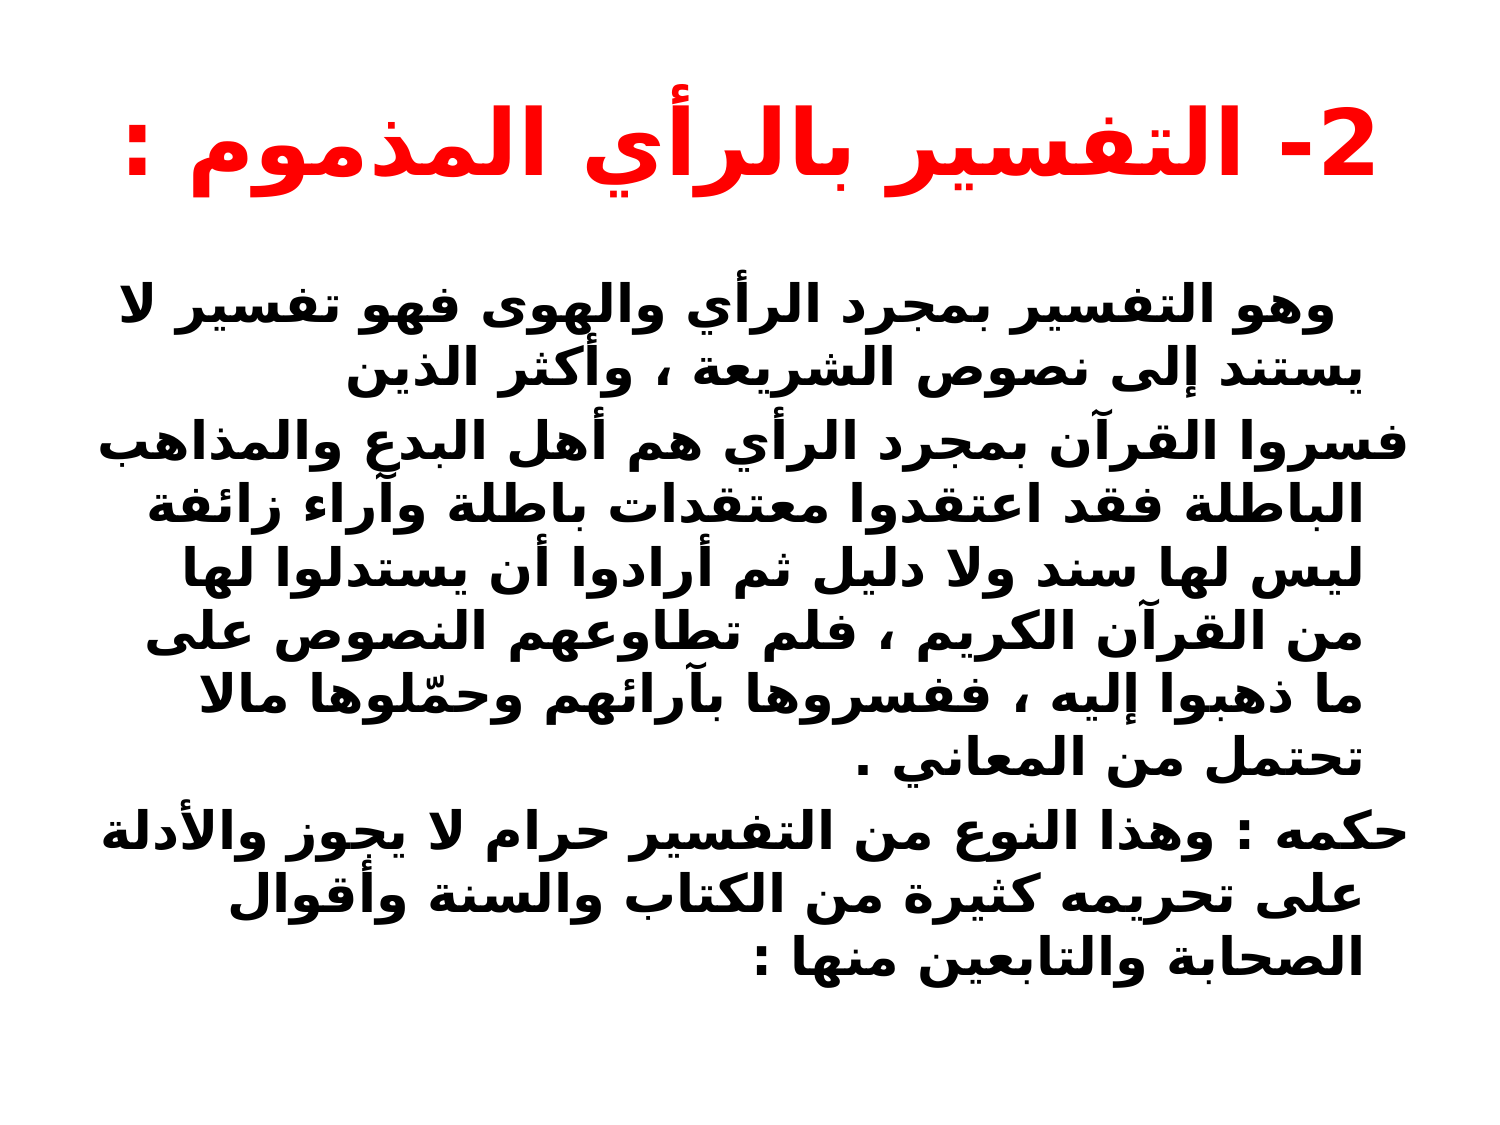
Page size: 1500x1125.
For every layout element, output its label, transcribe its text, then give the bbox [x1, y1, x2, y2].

title 2- التفسير بالرأي المذموم : [75, 45, 1425, 233]
list وهو التفسير بمجرد الرأي والهوى فهو تفسير لا يستند إلى نصوص الشريعة ، وأكثر الذين فسروا القرآن بمجرد الرأي هم أهل البدع والمذاهب الباطلة فقد اعتقدوا معتقدات باطلة وآراء زائفة ليس لها سند ولا دليل ثم أرادوا أن يستدلوا لها من القرآن الكريم ، فلم تطاوعهم النصوص على ما ذهبوا إليه ، ففسروها بآرائهم وحمّلوها مالا تحتمل من المعاني . حكمه : وهذا النوع من التفسير حرام لا يجوز والأدلة على تحريمه كثيرة من الكتاب والسنة وأقوال الصحابة والتابعين منها : [75, 262, 1425, 1005]
